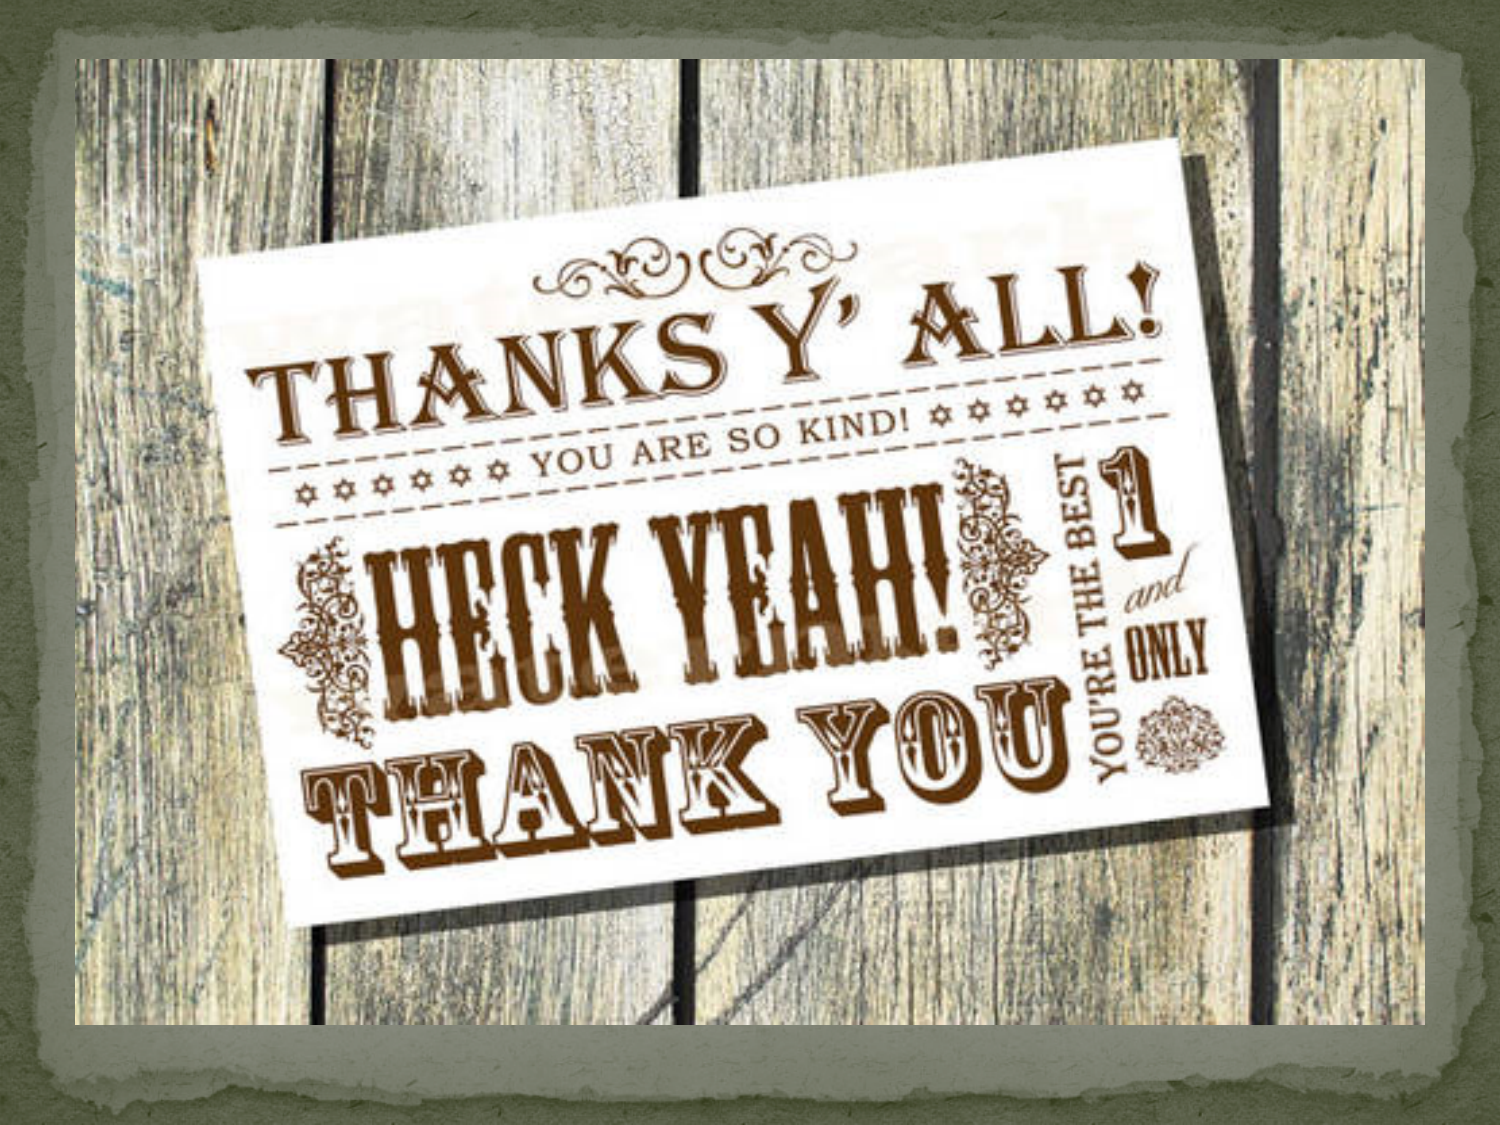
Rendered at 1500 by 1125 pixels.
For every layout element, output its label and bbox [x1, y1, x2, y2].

list [78, 62, 1423, 1023]
